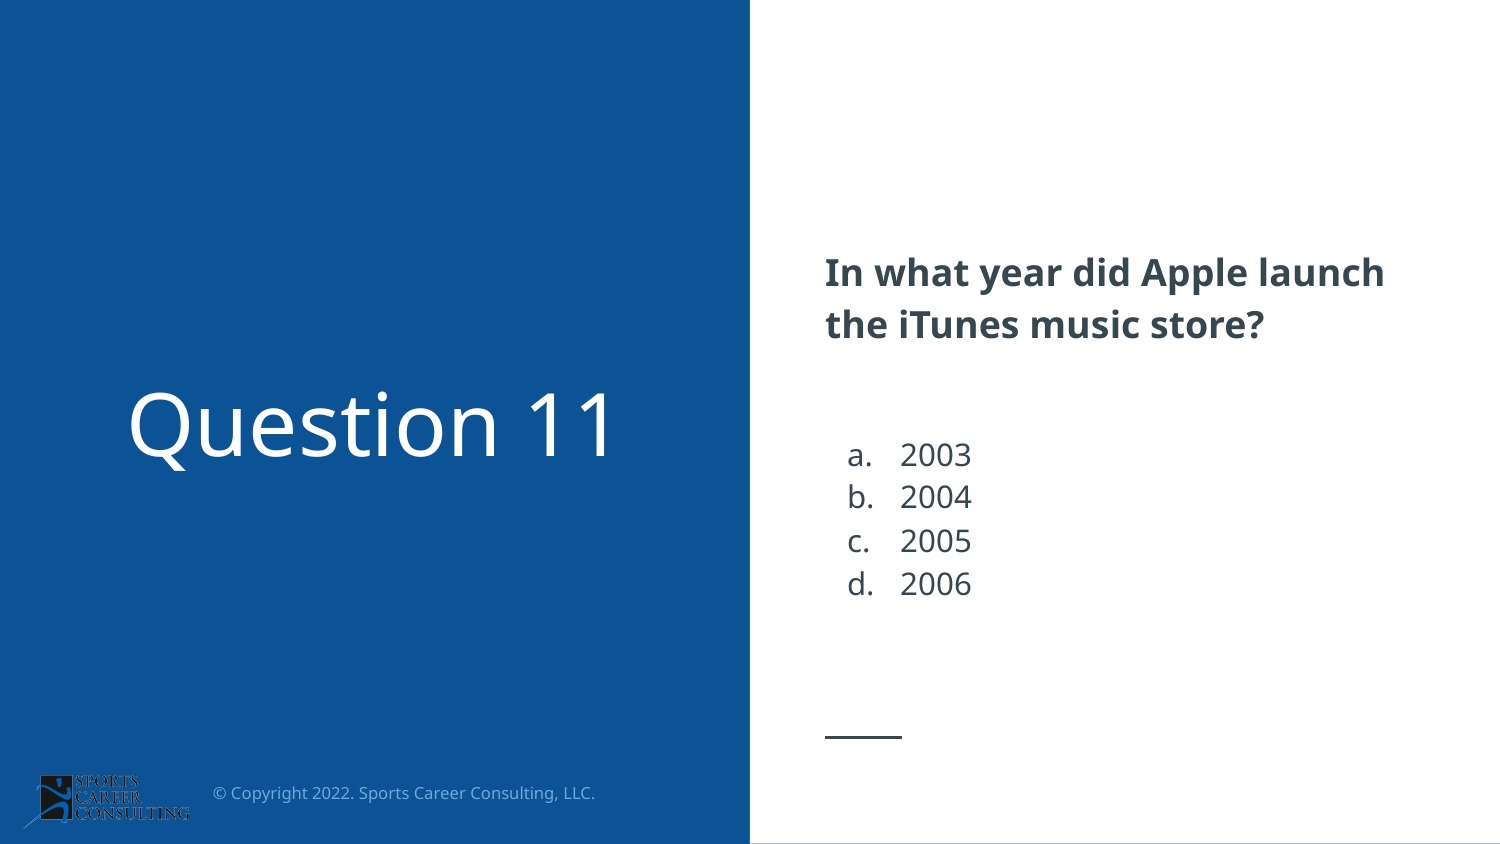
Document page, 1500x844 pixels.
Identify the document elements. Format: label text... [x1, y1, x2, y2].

list In what year did Apple launch the iTunes music store? 2003 2004 2005 2006 [810, 118, 1455, 725]
picture [22, 774, 190, 829]
title Question 11 [43, 298, 708, 546]
text_box © Copyright 2022. Sports Career Consulting, LLC. [197, 767, 750, 838]
